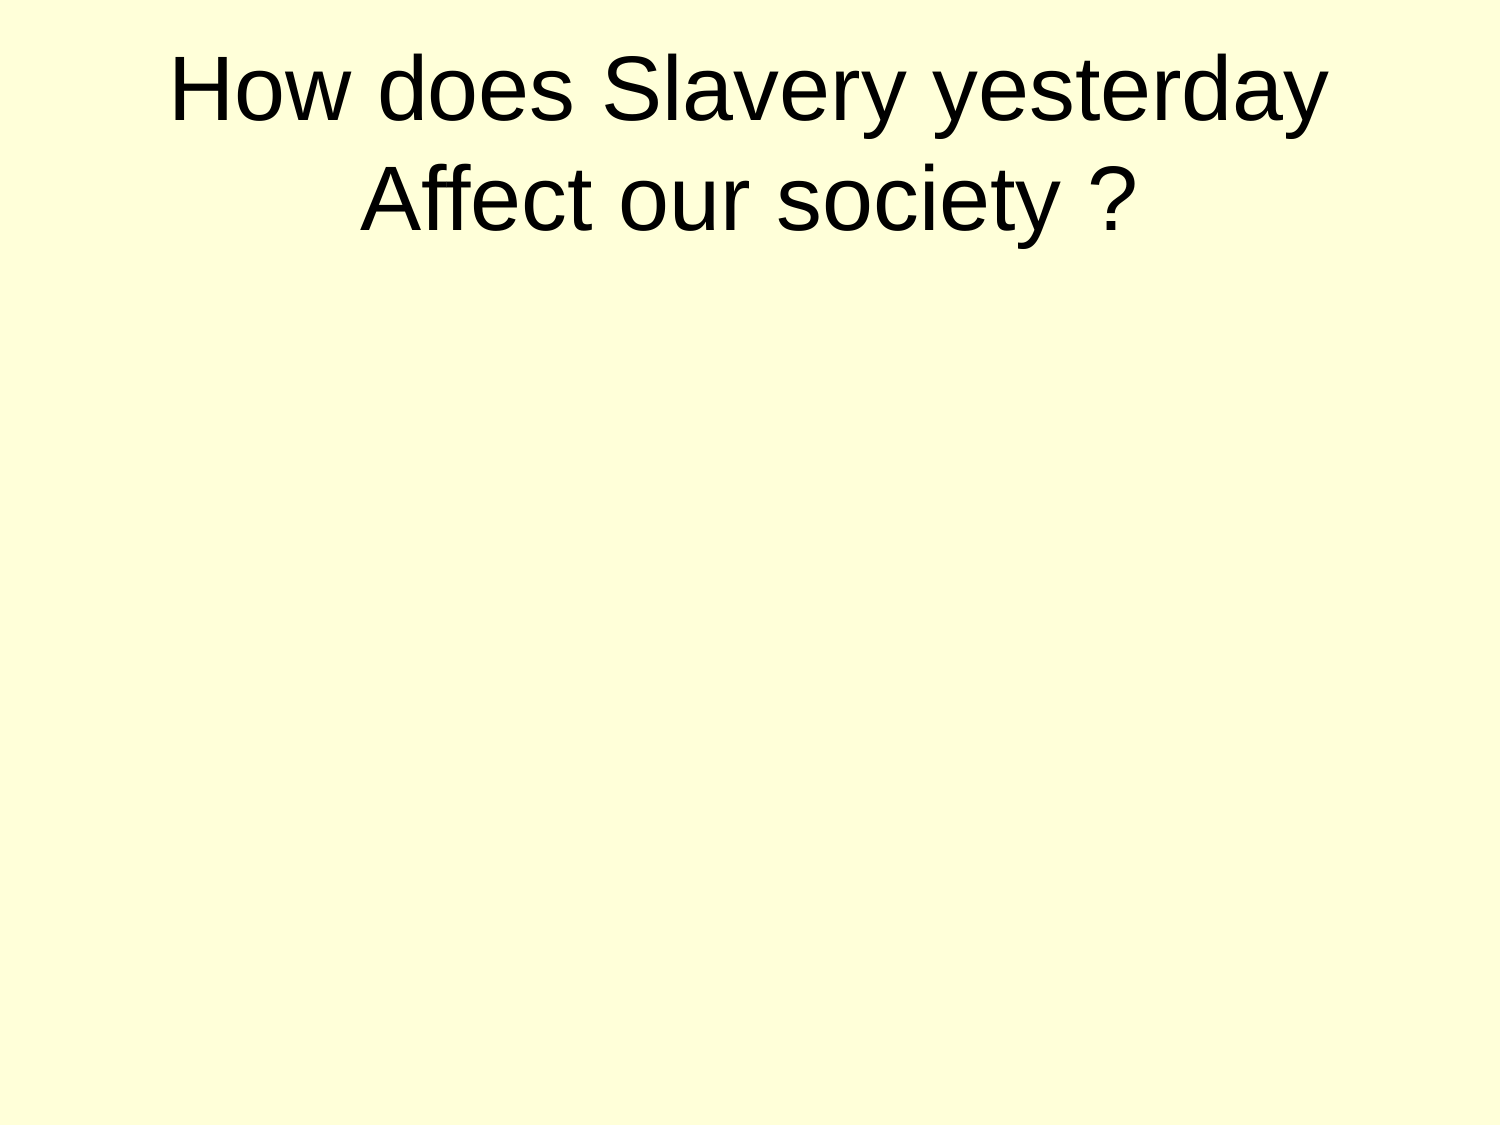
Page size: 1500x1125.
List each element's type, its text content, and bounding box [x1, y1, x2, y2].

title How does Slavery yesterday Affect our society ? [75, 45, 1425, 233]
